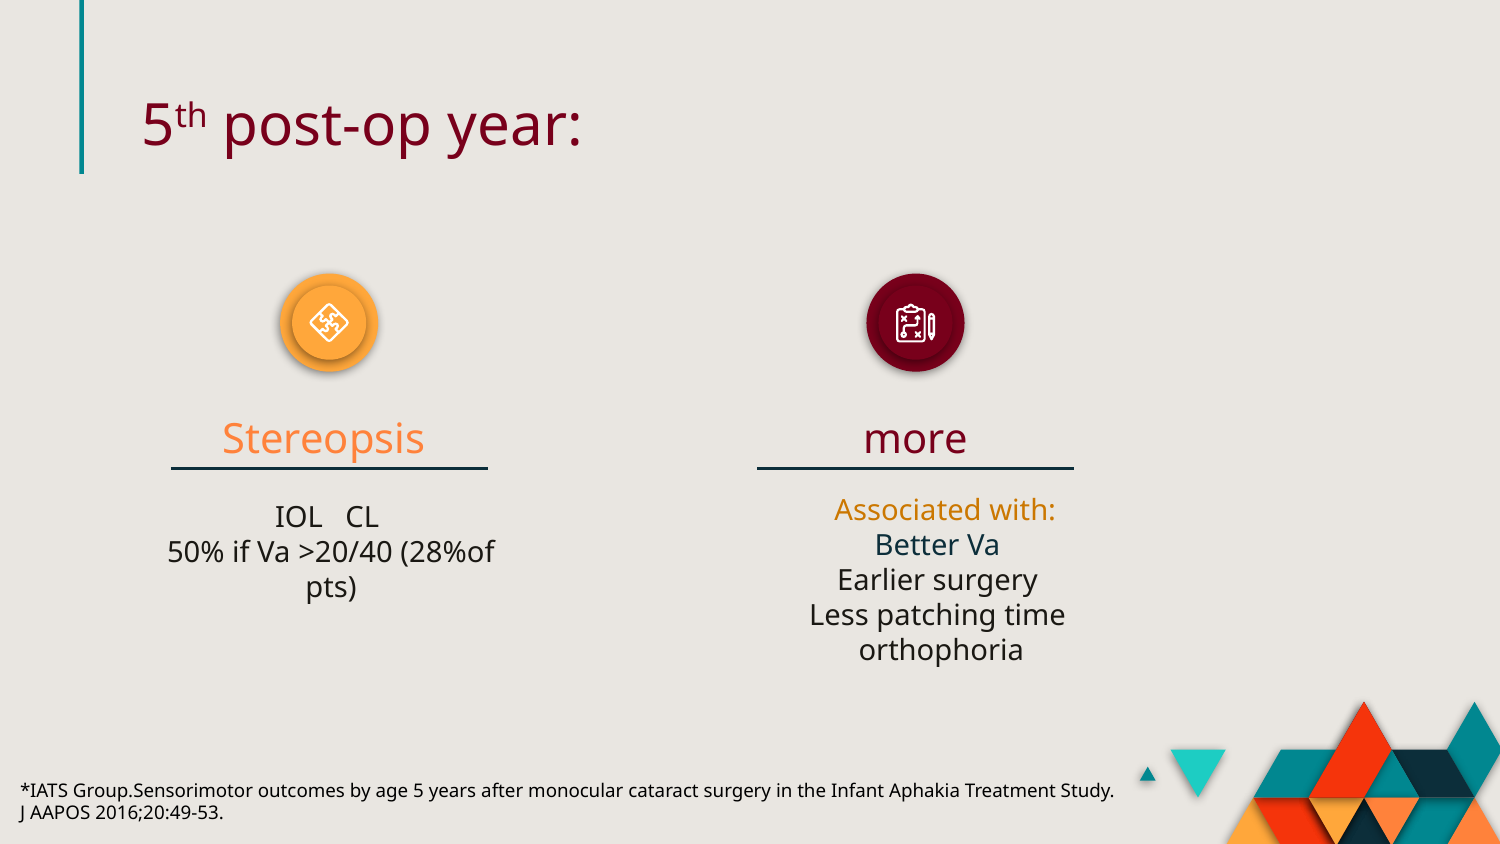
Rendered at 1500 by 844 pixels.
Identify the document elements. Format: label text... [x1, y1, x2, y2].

title 5th post-op year: [126, 76, 1475, 172]
text_box *IATS Group.Sensorimotor outcomes by age 5 years after monocular cataract surgery in the Infant Aphakia Treatment Study. J AAPOS 2016;20:49-53. [5, 770, 1129, 831]
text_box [279, 273, 379, 372]
subtitle more [730, 382, 1102, 476]
subtitle Associated with: Better Va Earlier surgery Less patching time orthophoria [707, 476, 1168, 678]
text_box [895, 303, 936, 343]
subtitle Stereopsis [112, 382, 536, 477]
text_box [866, 273, 965, 372]
